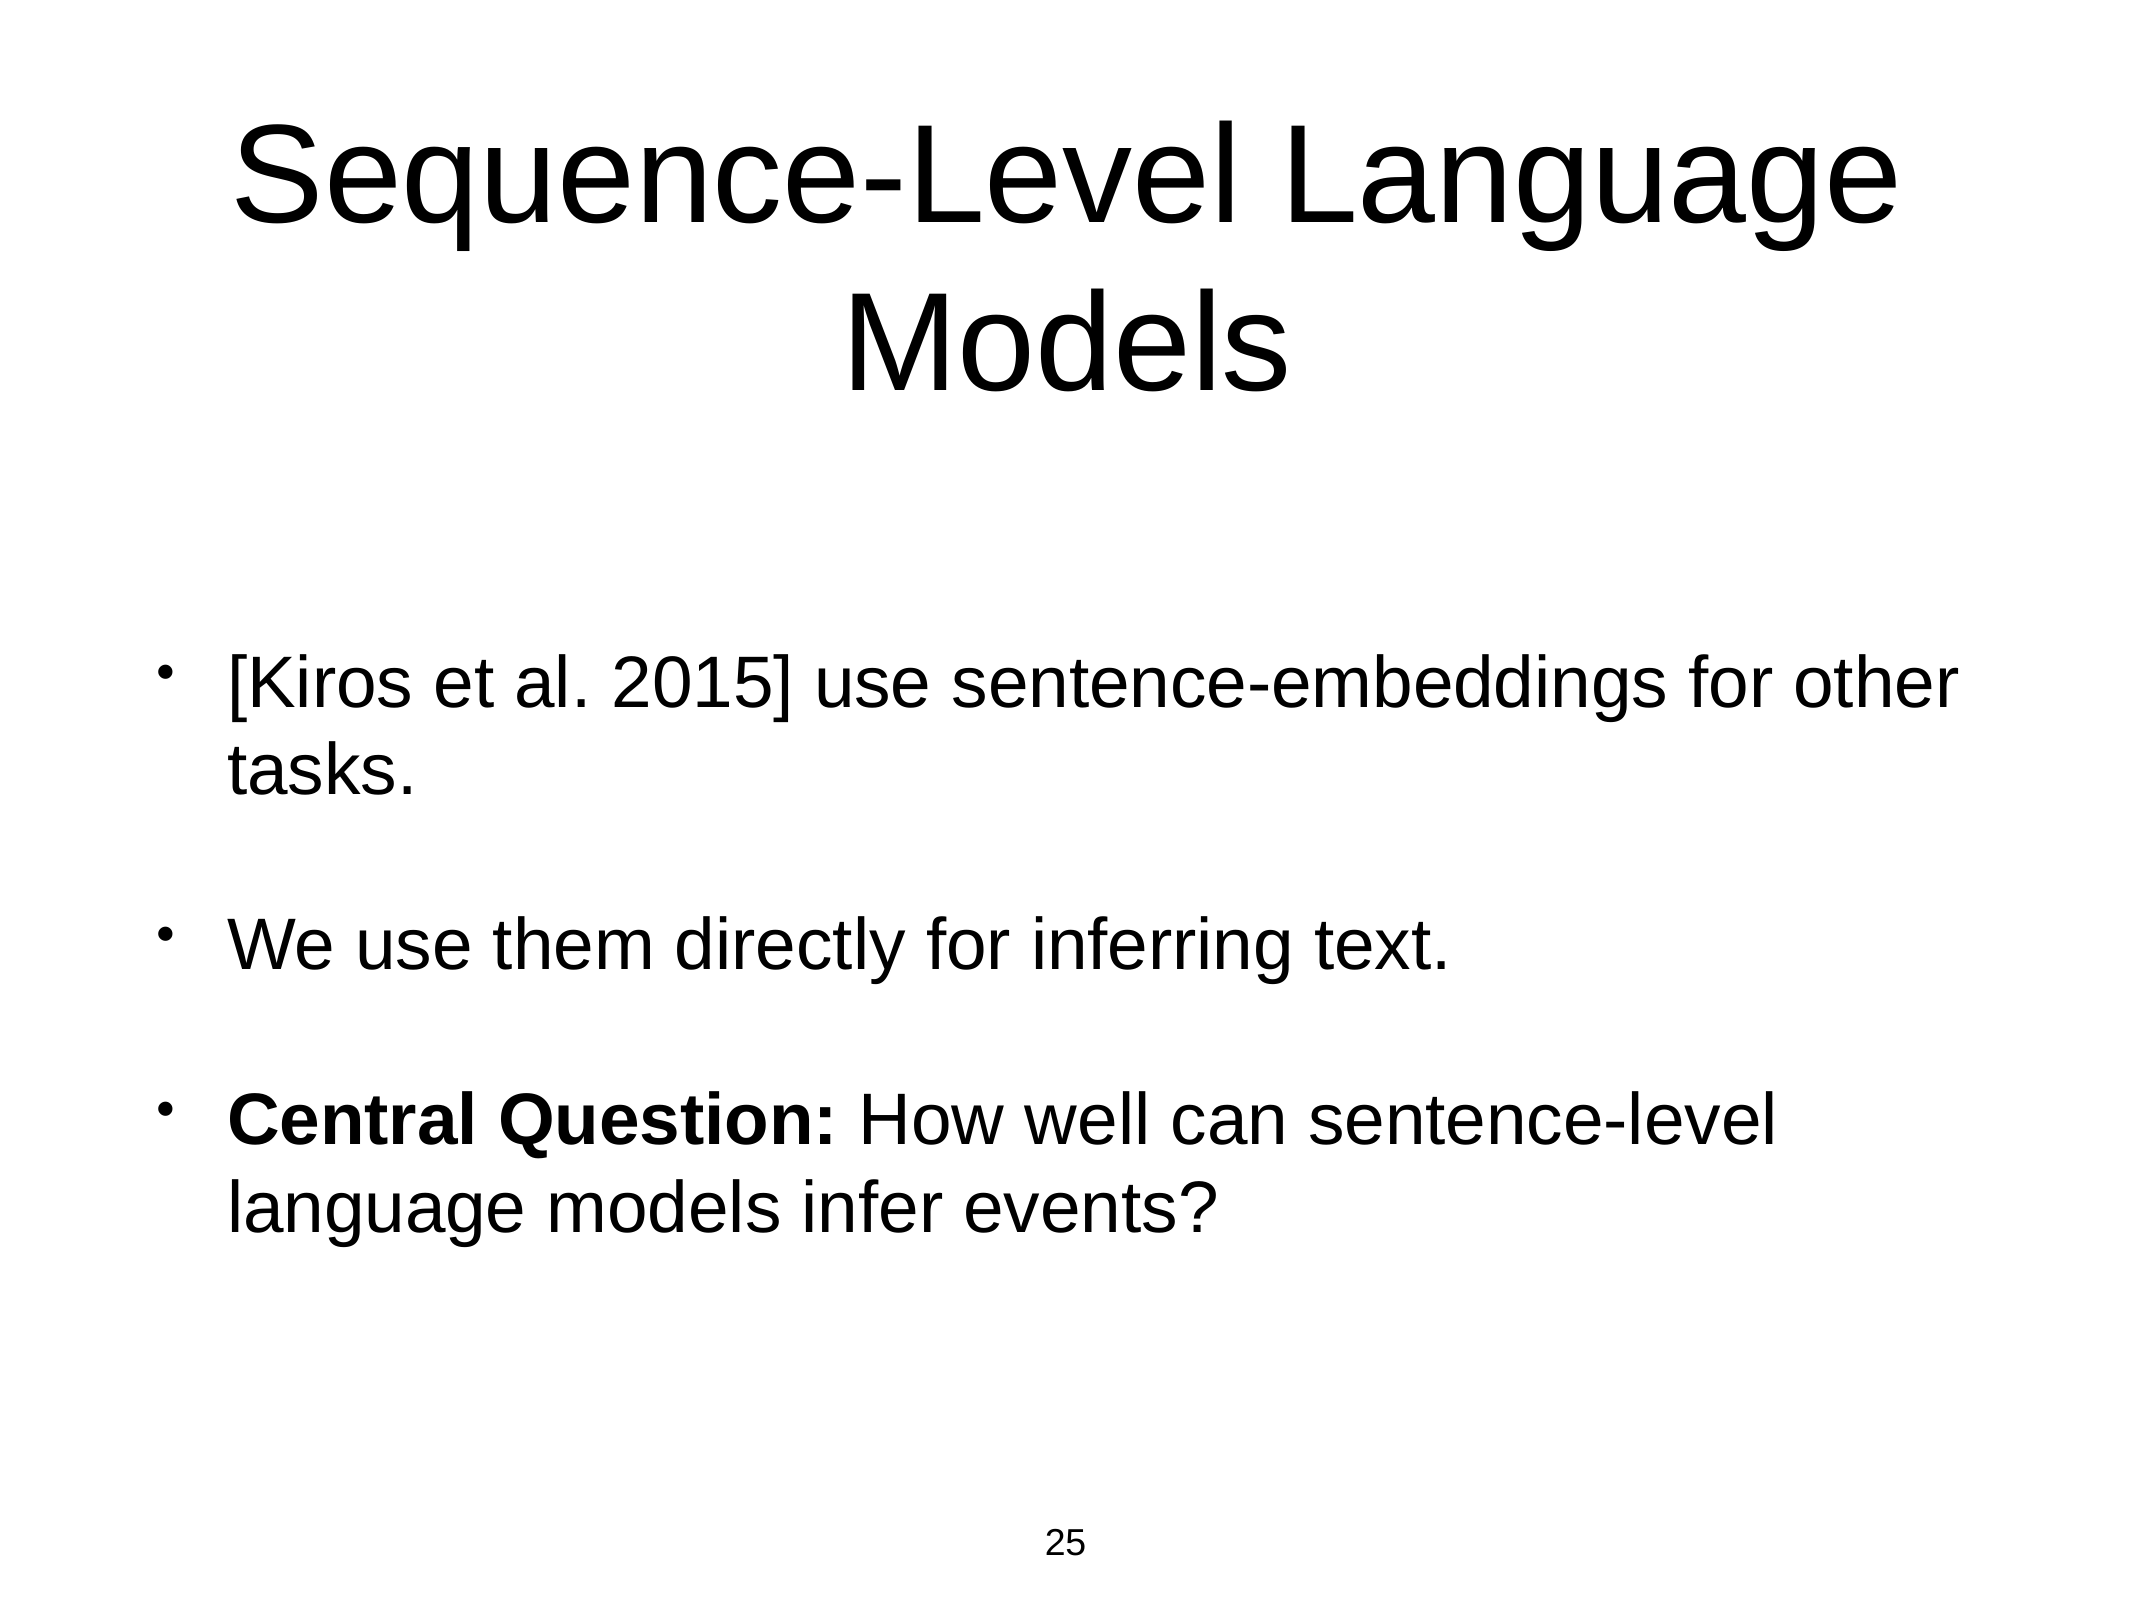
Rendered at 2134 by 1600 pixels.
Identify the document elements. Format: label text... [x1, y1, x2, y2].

slide_number 25 [1041, 1517, 1090, 1564]
list [Kiros et al. 2015] use sentence-embeddings for other tasks. We use them directly for inferring text. Central Question: How well can sentence-level language models infer events? [155, 424, 1978, 1457]
title Sequence-Level Language Models [155, 72, 1978, 424]
